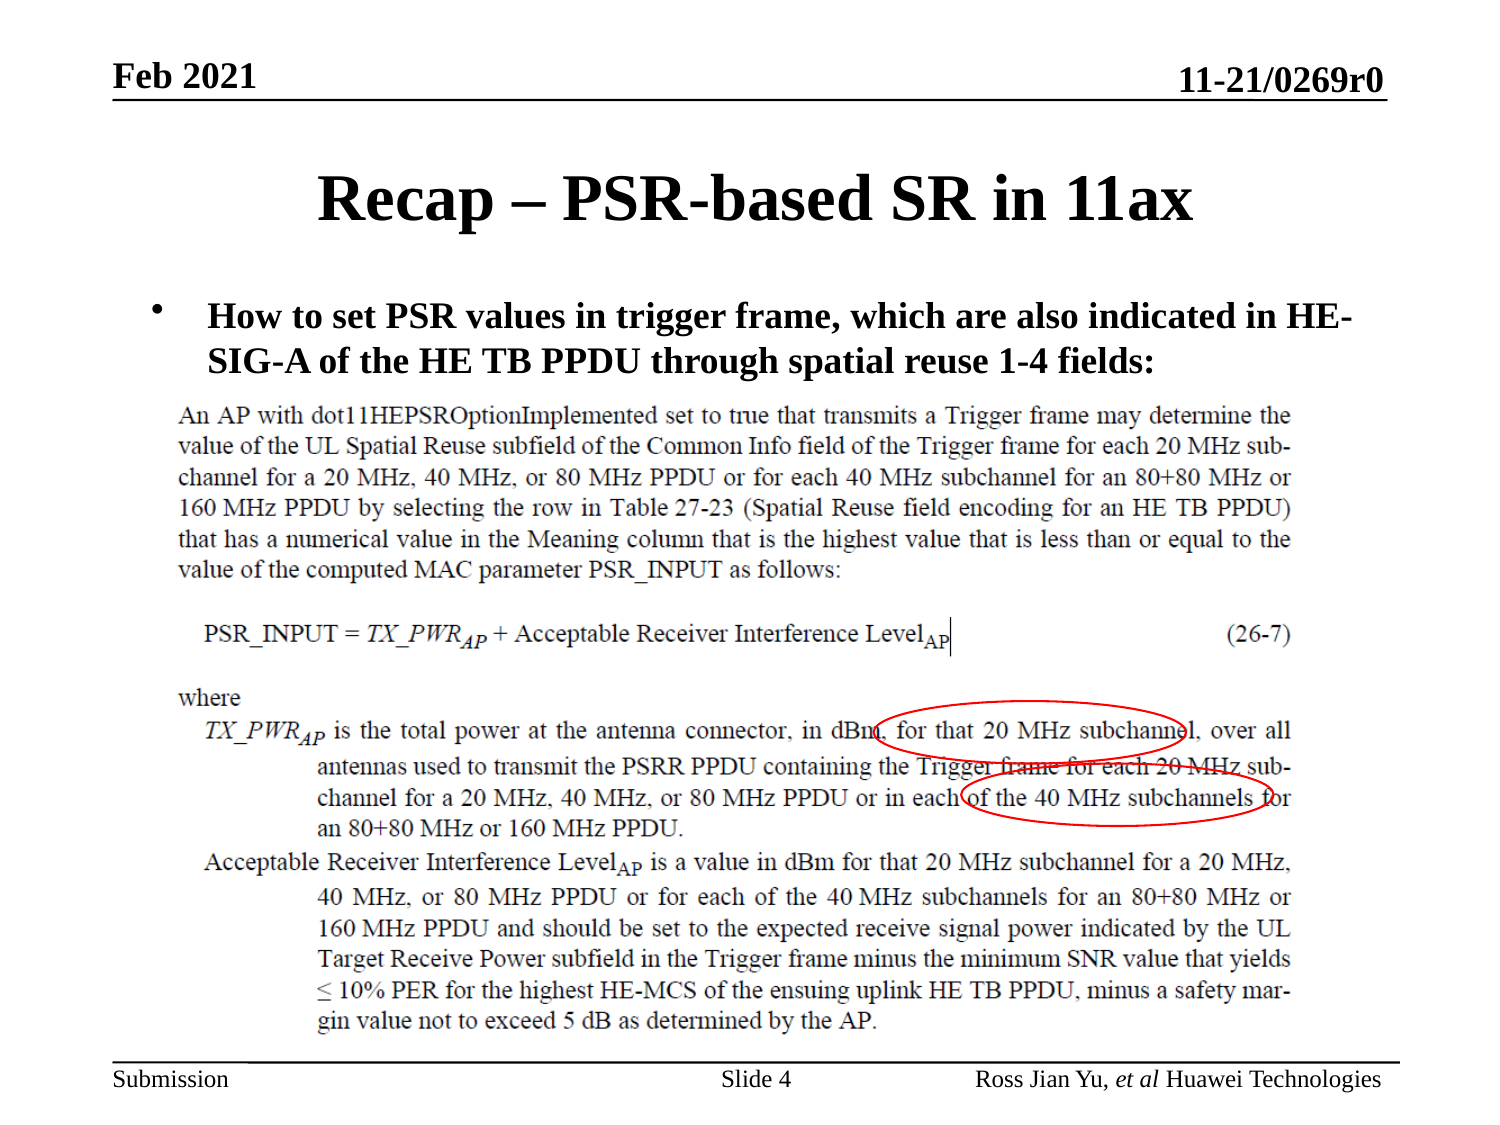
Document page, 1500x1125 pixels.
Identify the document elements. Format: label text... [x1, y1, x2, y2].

list How to set PSR values in trigger frame, which are also indicated in HE-SIG-A of the HE TB PPDU through spatial reuse 1-4 fields: [135, 283, 1377, 1093]
picture [162, 390, 1321, 1040]
title Recap – PSR-based SR in 11ax [99, 149, 1413, 238]
